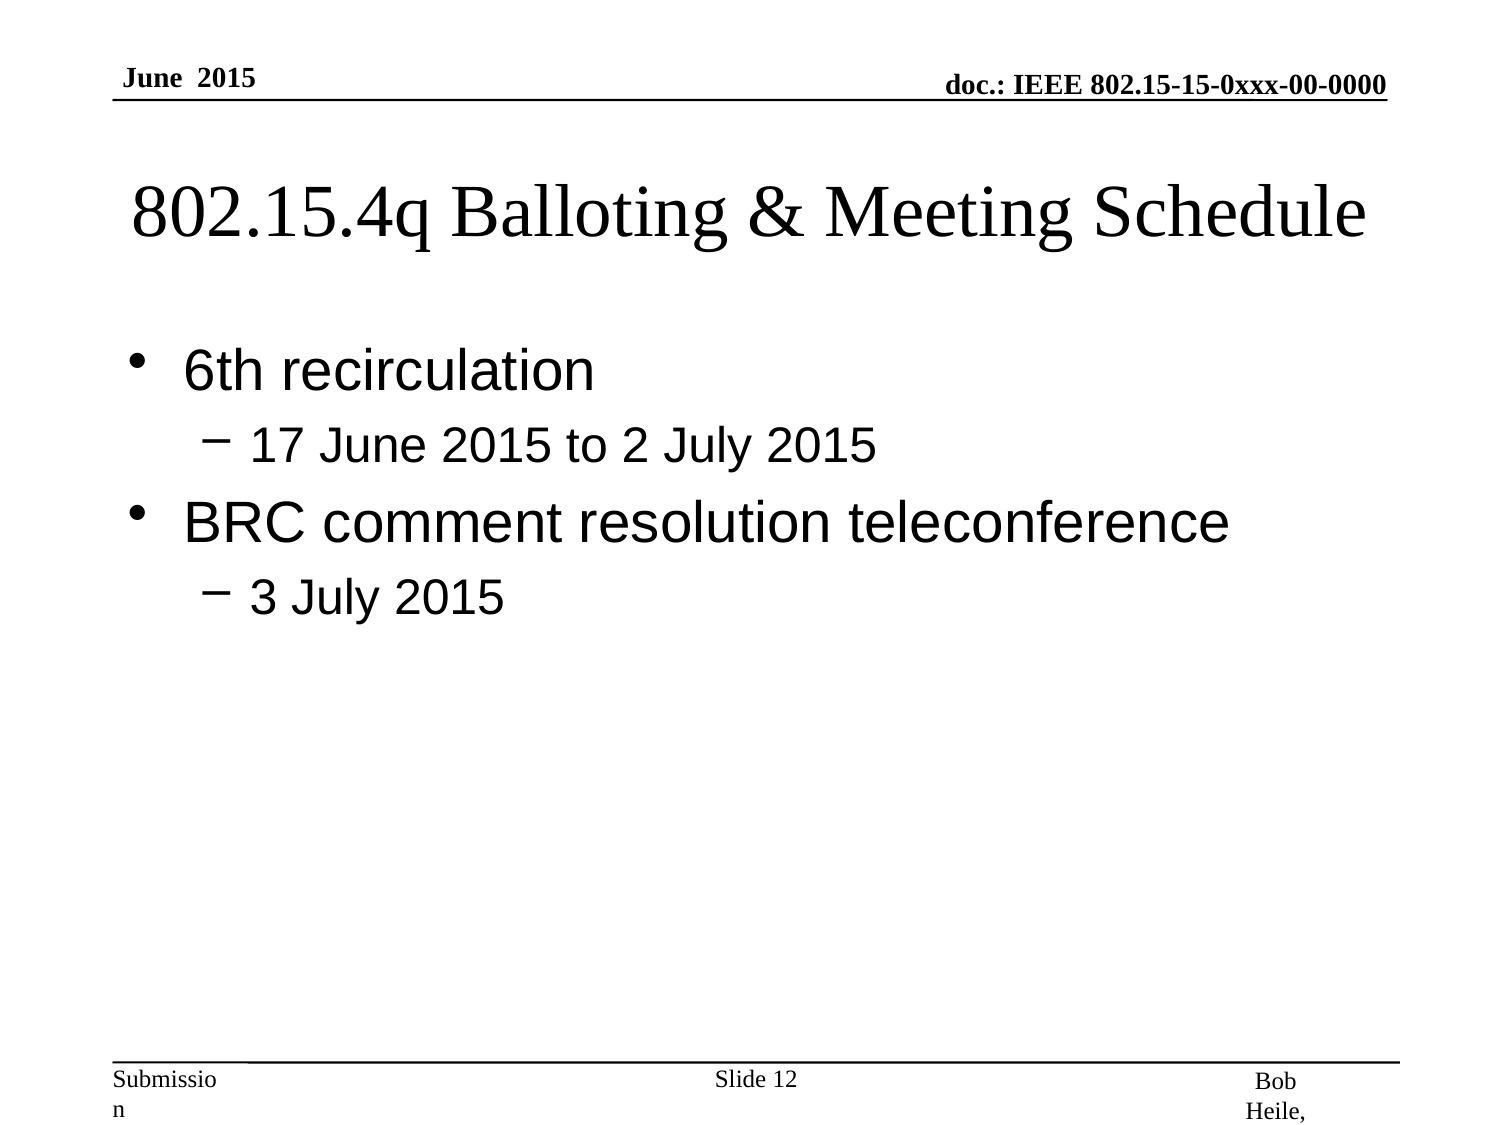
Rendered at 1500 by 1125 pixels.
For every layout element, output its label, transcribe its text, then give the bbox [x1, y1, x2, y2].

slide_number Slide 12 [712, 1061, 800, 1093]
list 6th recirculation 17 June 2015 to 2 July 2015 BRC comment resolution teleconference 3 July 2015 [112, 324, 1388, 1000]
title 802.15.4q Balloting & Meeting Schedule [112, 118, 1388, 294]
footer Bob Heile, Wi-SUN Alliance [1232, 1064, 1320, 1096]
